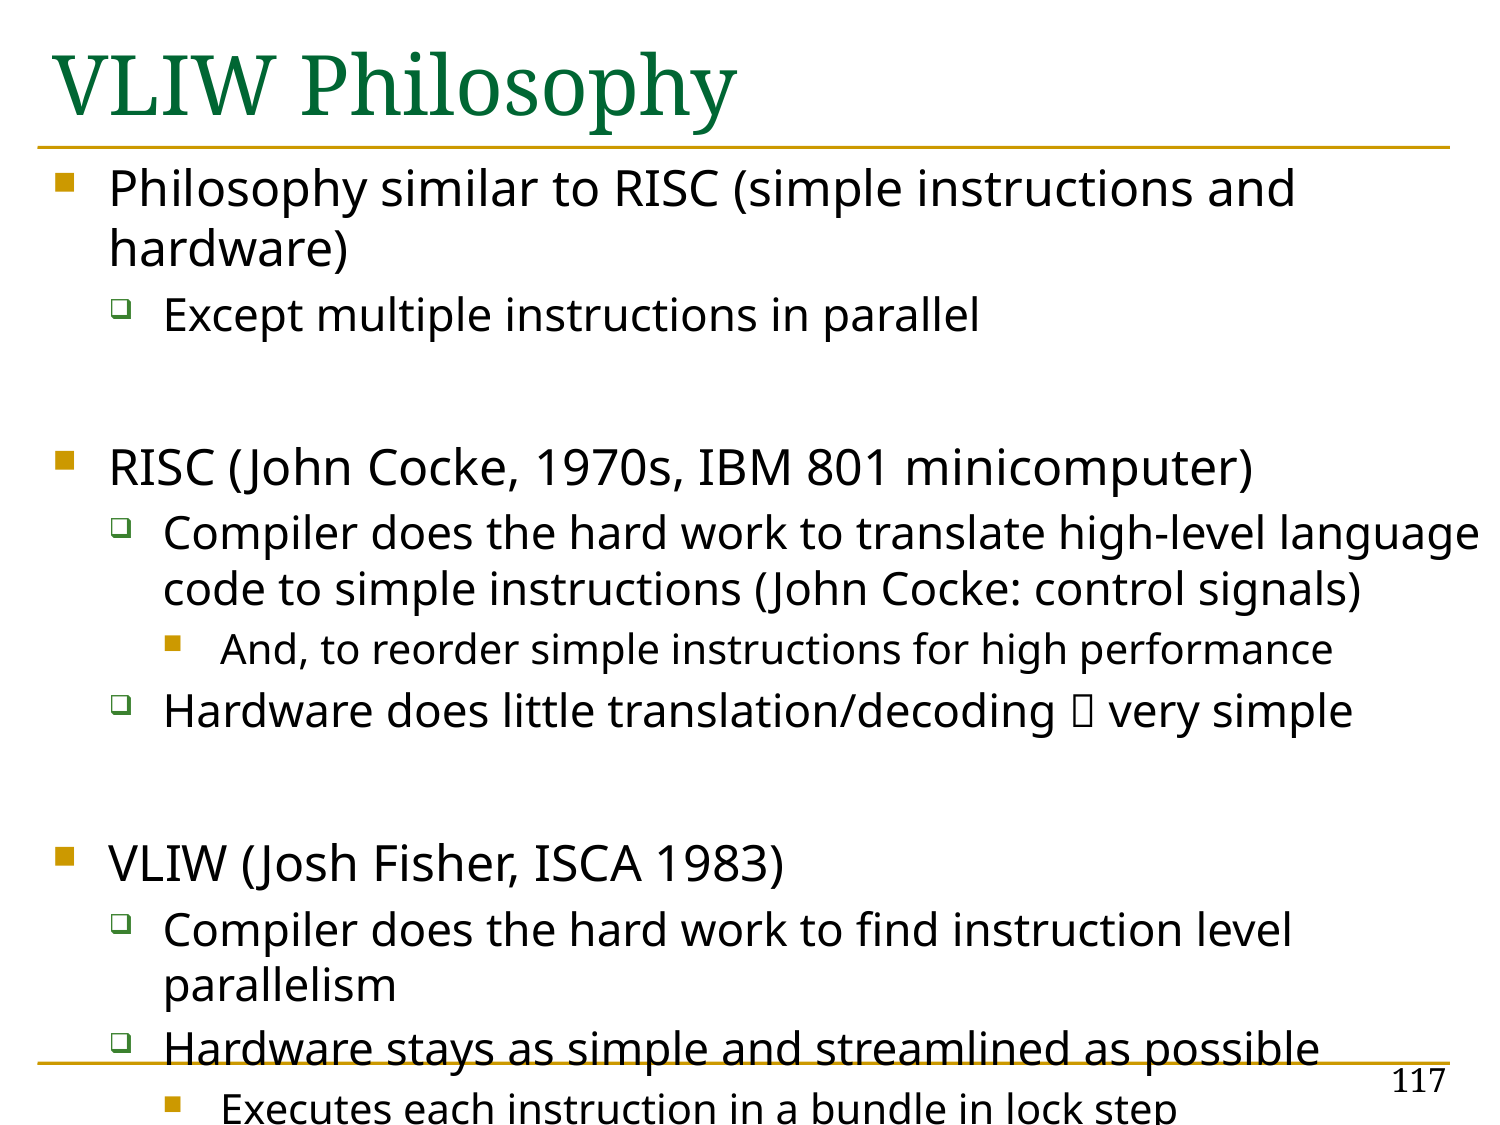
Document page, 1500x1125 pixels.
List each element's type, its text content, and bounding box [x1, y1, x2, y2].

title VLIW Philosophy [37, 24, 1450, 148]
list Philosophy similar to RISC (simple instructions and hardware) Except multiple instructions in parallel RISC (John Cocke, 1970s, IBM 801 minicomputer) Compiler does the hard work to translate high-level language code to simple instructions (John Cocke: control signals) And, to reorder simple instructions for high performance Hardware does little translation/decoding  very simple VLIW (Josh Fisher, ISCA 1983) Compiler does the hard work to find instruction level parallelism Hardware stays as simple and streamlined as possible Executes each instruction in a bundle in lock step Simple  higher frequency, easier to design [37, 148, 1500, 1001]
slide_number 117 [1111, 1036, 1462, 1112]
